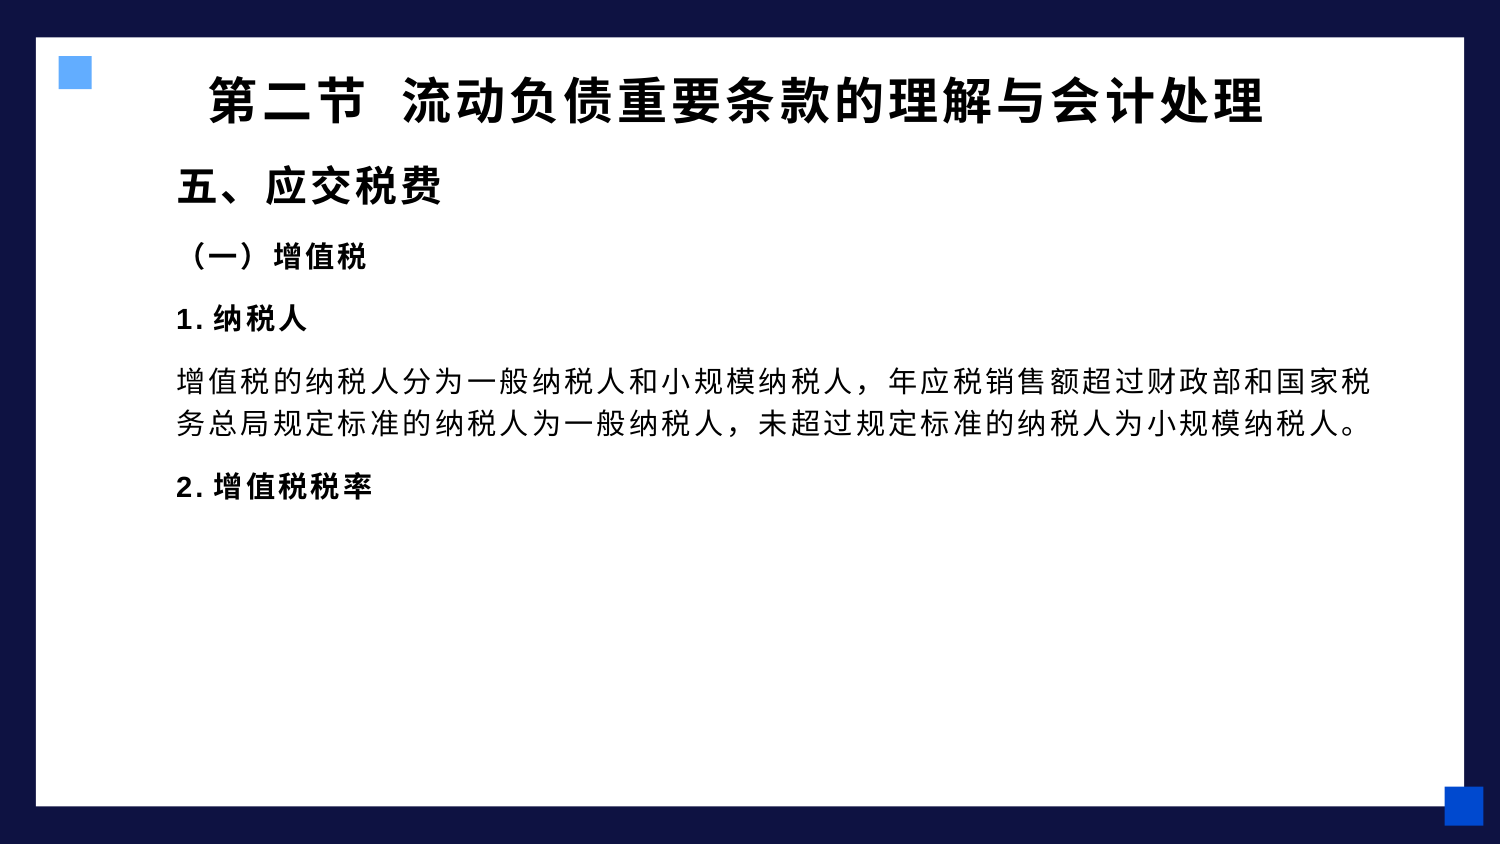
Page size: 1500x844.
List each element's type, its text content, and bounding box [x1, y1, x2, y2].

title 第二节 流动负债重要条款的理解与会计处理 [141, 48, 1327, 138]
list 五、应交税费 （一）增值税 1.纳税人 增值税的纳税人分为一般纳税人和小规模纳税人，年应税销售额超过财政部和国家税务总局规定标准的纳税人为一般纳税人，未超过规定标准的纳税人为小规模纳税人。 2.增值税税率 [159, 150, 1416, 575]
